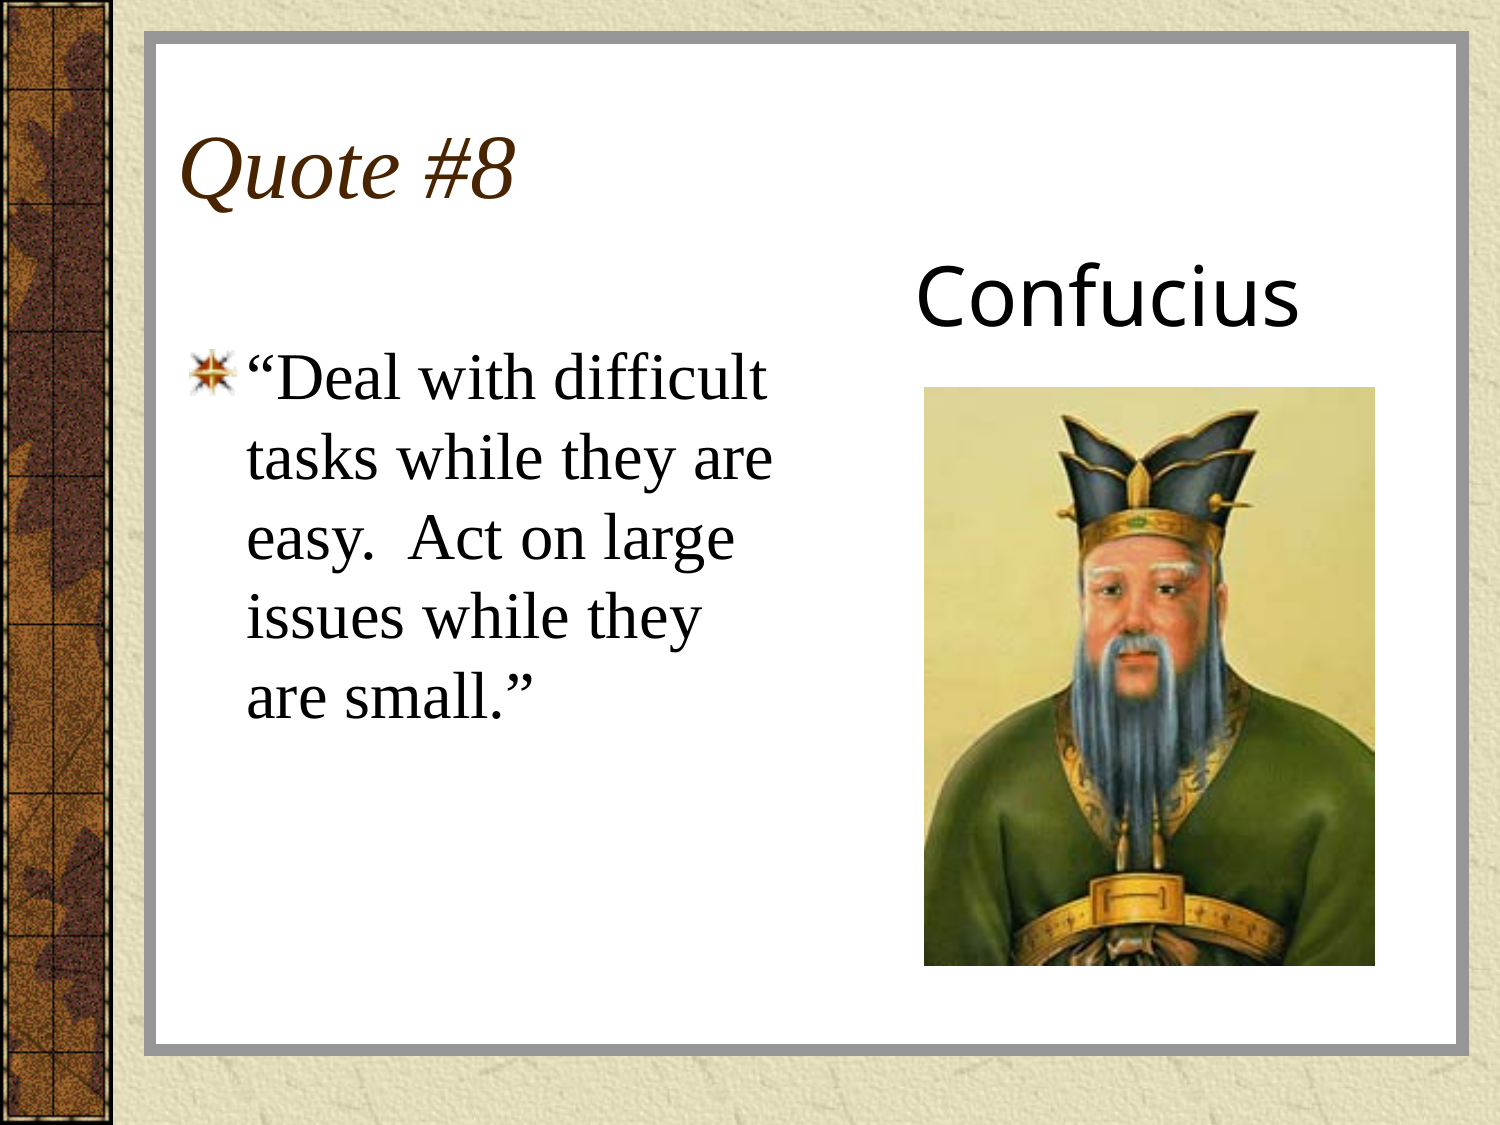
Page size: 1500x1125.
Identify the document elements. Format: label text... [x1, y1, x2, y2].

picture [0, 0, 1500, 1125]
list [924, 387, 1376, 966]
list “Deal with difficult tasks while they are easy. Act on large issues while they are small.” [174, 324, 800, 1000]
text_box Confucius [900, 236, 1411, 351]
title Quote #8 [162, 68, 1438, 257]
